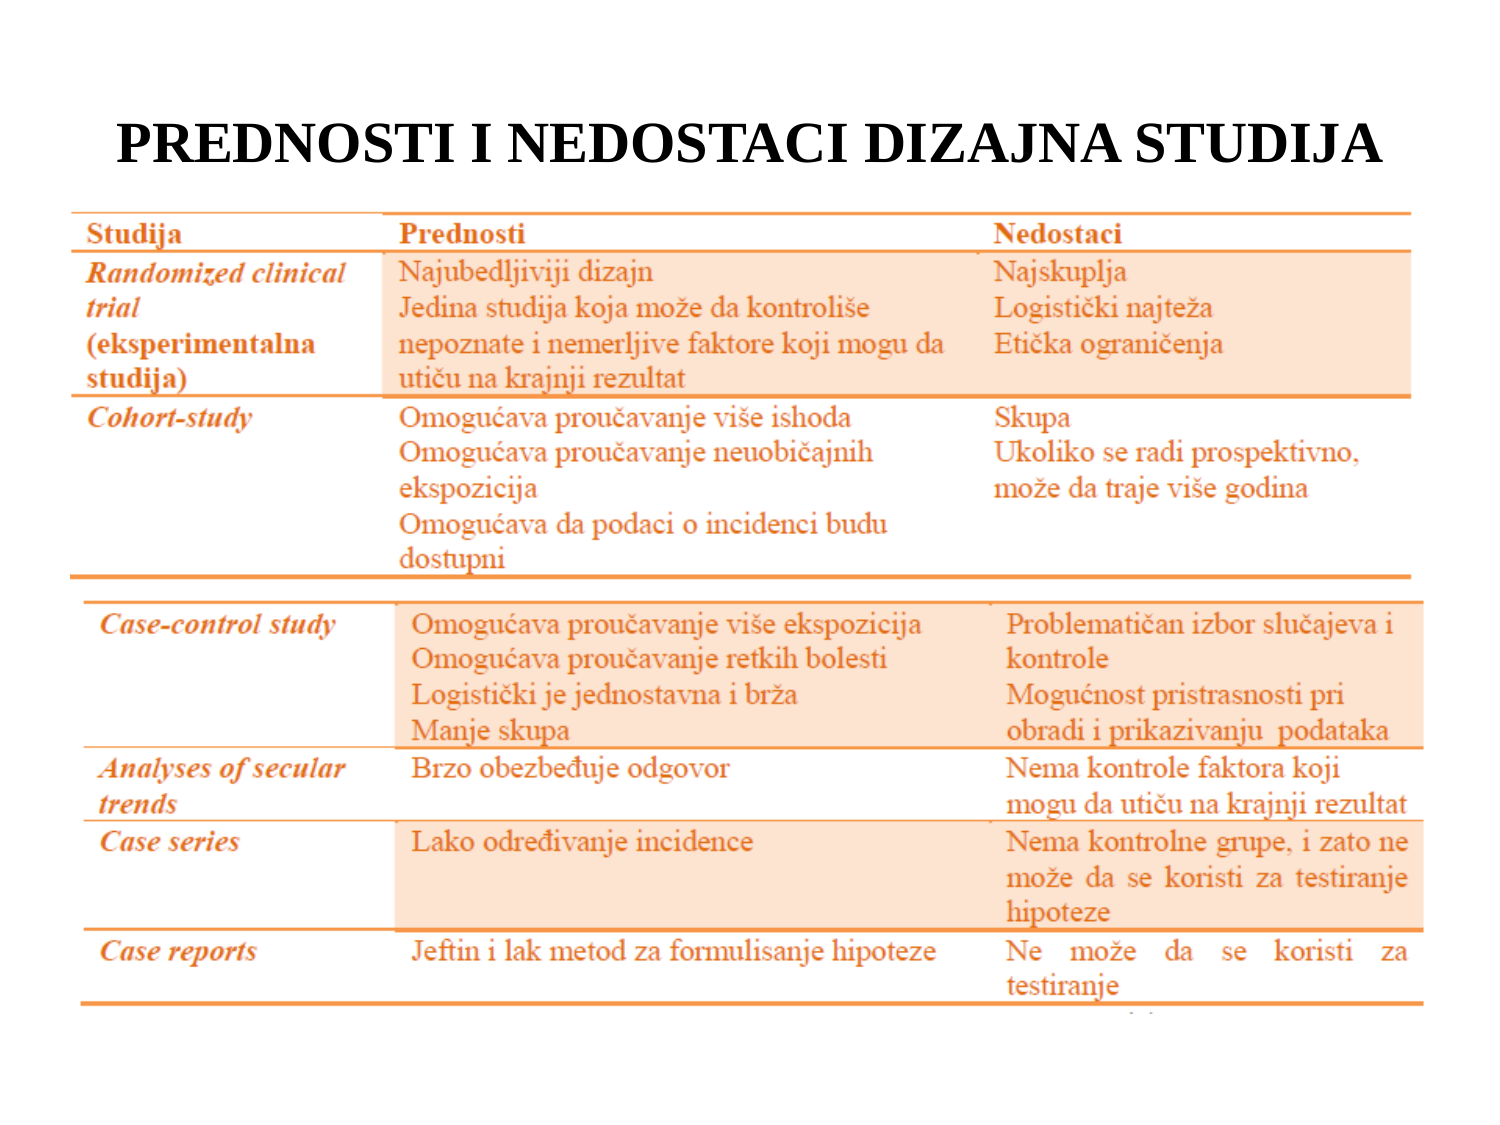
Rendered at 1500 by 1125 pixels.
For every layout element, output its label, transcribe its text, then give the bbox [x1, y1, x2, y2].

title PREDNOSTI I NEDOSTACI DIZAJNA STUDIJA [75, 45, 1425, 206]
picture [70, 206, 1427, 1015]
